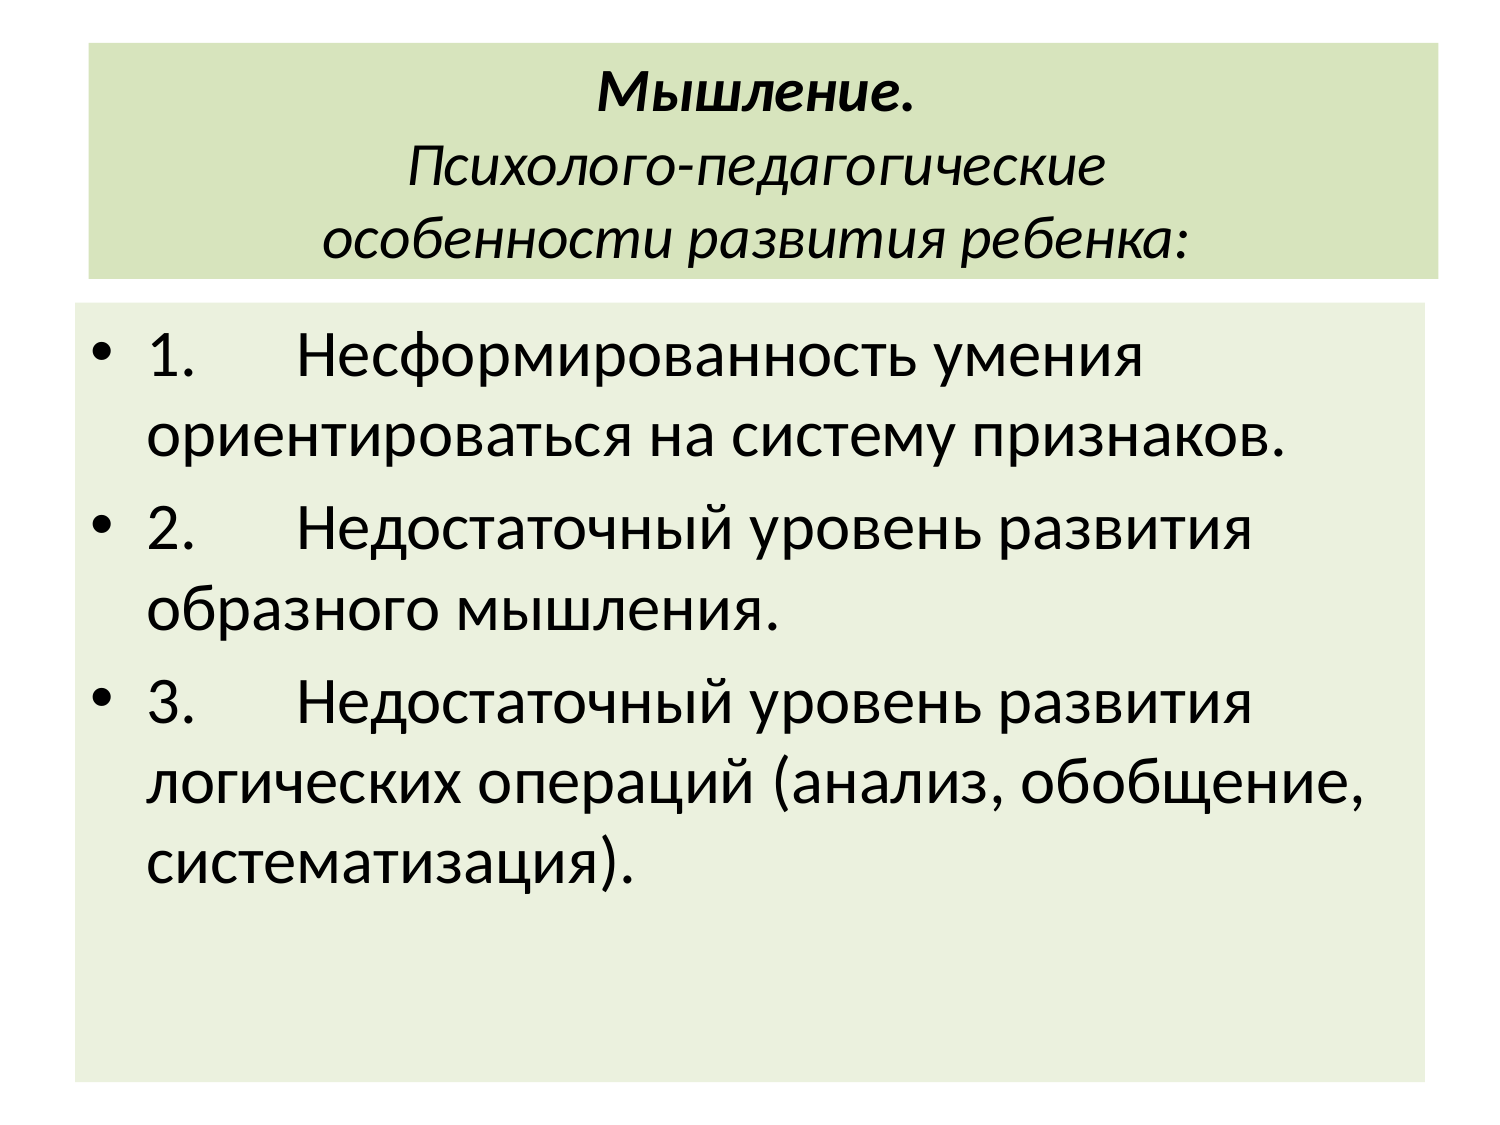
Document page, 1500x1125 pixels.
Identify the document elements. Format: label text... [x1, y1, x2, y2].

list 1. Несформированность умения ориентироваться на систему признаков. 2. Недостаточный уровень развития образного мышления. 3. Недостаточный уровень развития логических операций (анализ, обобщение, систематизация). [75, 302, 1425, 1083]
title Мышление. Психолого-педагогические особенности развития ребенка: [88, 42, 1439, 279]
